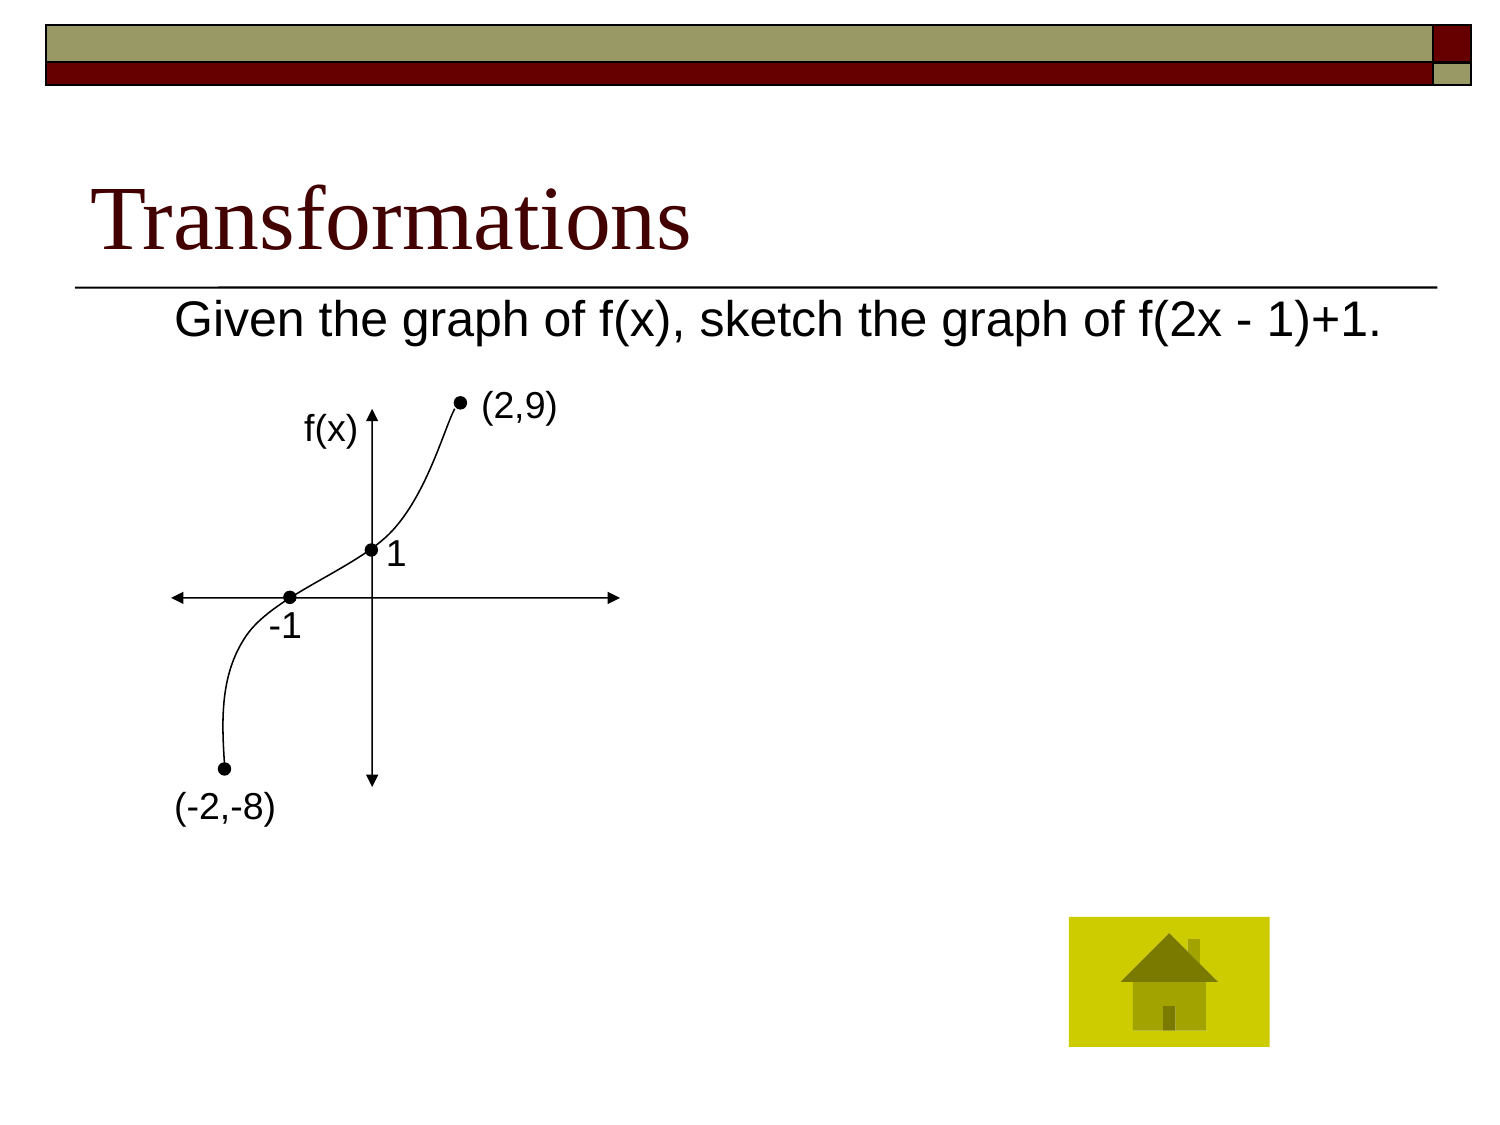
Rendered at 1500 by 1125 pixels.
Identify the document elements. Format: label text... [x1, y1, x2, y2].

text_box 1 [371, 522, 466, 582]
text_box [420, 591, 621, 605]
text_box (2,9) [466, 373, 821, 434]
text_box f(x) [289, 397, 443, 457]
text_box [171, 591, 253, 605]
text_box [443, 408, 455, 438]
text_box [222, 627, 302, 767]
text_box [1068, 916, 1270, 1047]
text_box Given the graph of f(x), sketch the graph of f(2x - 1)+1. [159, 278, 1424, 354]
text_box [365, 544, 371, 556]
text_box [454, 396, 467, 409]
text_box [218, 762, 231, 774]
text_box (-2,-8) [159, 774, 514, 835]
text_box -1 [253, 593, 420, 654]
title Transformations [74, 87, 1426, 276]
text_box [383, 457, 436, 522]
text_box [297, 551, 366, 593]
